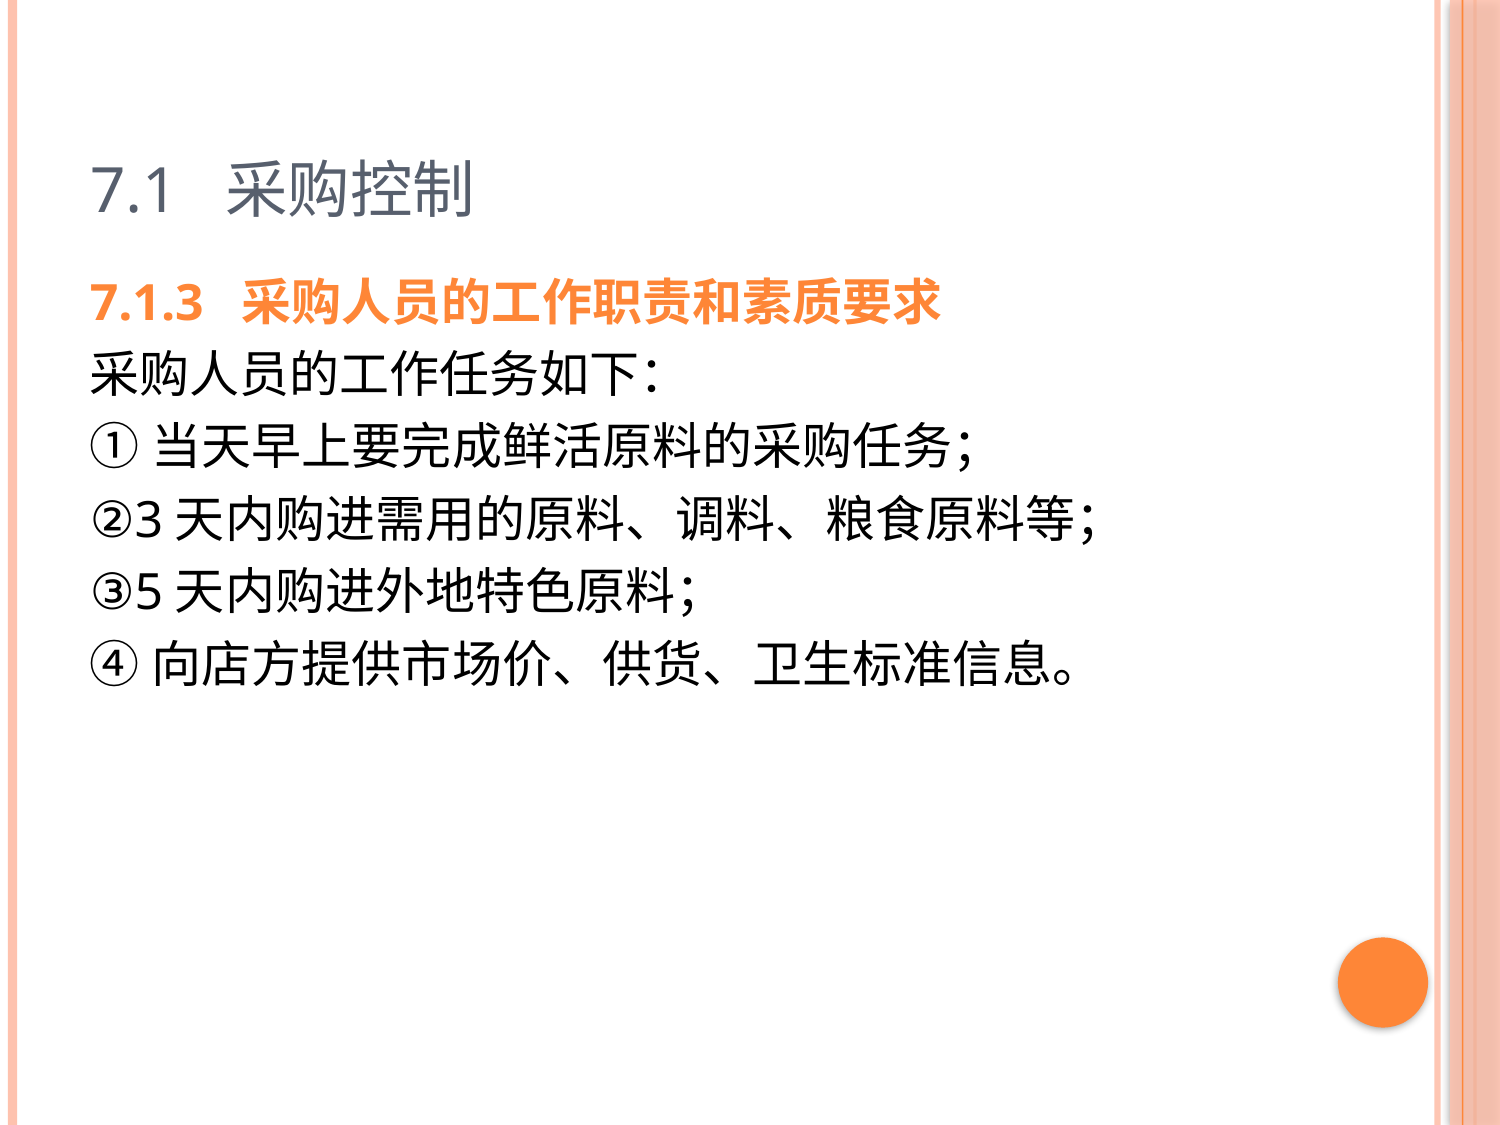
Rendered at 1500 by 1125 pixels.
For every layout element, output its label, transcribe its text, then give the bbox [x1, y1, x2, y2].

title 7.1 采购控制 [75, 45, 1300, 233]
list 7.1.3 采购人员的工作职责和素质要求 采购人员的工作任务如下： ①当天早上要完成鲜活原料的采购任务； ②3天内购进需用的原料、调料、粮食原料等； ③5天内购进外地特色原料； ④向店方提供市场价、供货、卫生标准信息。 [74, 262, 1374, 1063]
